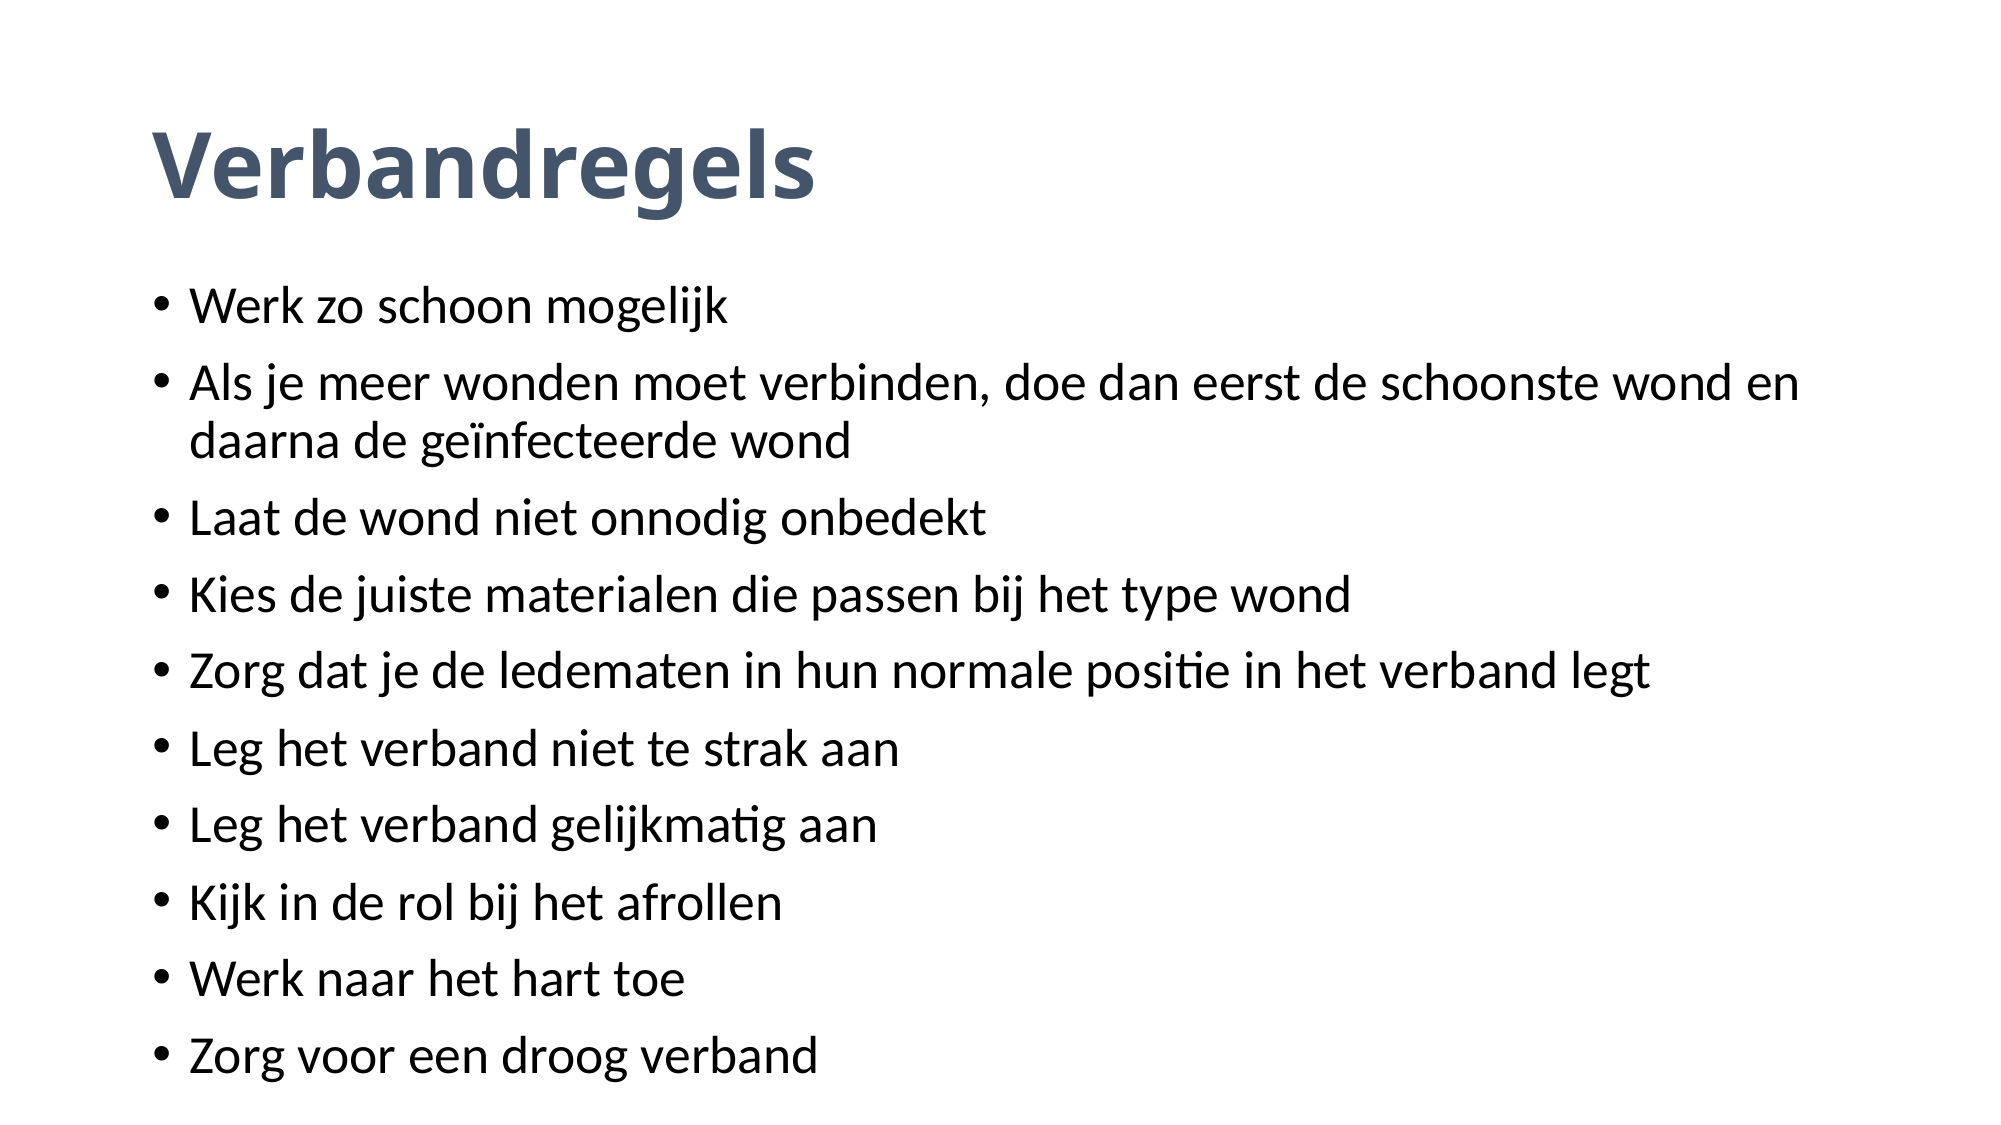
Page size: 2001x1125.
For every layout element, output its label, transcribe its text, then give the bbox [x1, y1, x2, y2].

list Werk zo schoon mogelijk Als je meer wonden moet verbinden, doe dan eerst de schoonste wond en daarna de geïnfecteerde wond Laat de wond niet onnodig onbedekt Kies de juiste materialen die passen bij het type wond Zorg dat je de ledematen in hun normale positie in het verband legt Leg het verband niet te strak aan Leg het verband gelijkmatig aan Kijk in de rol bij het afrollen Werk naar het hart toe Zorg voor een droog verband [137, 269, 1863, 1096]
title Verbandregels [137, 59, 1863, 269]
